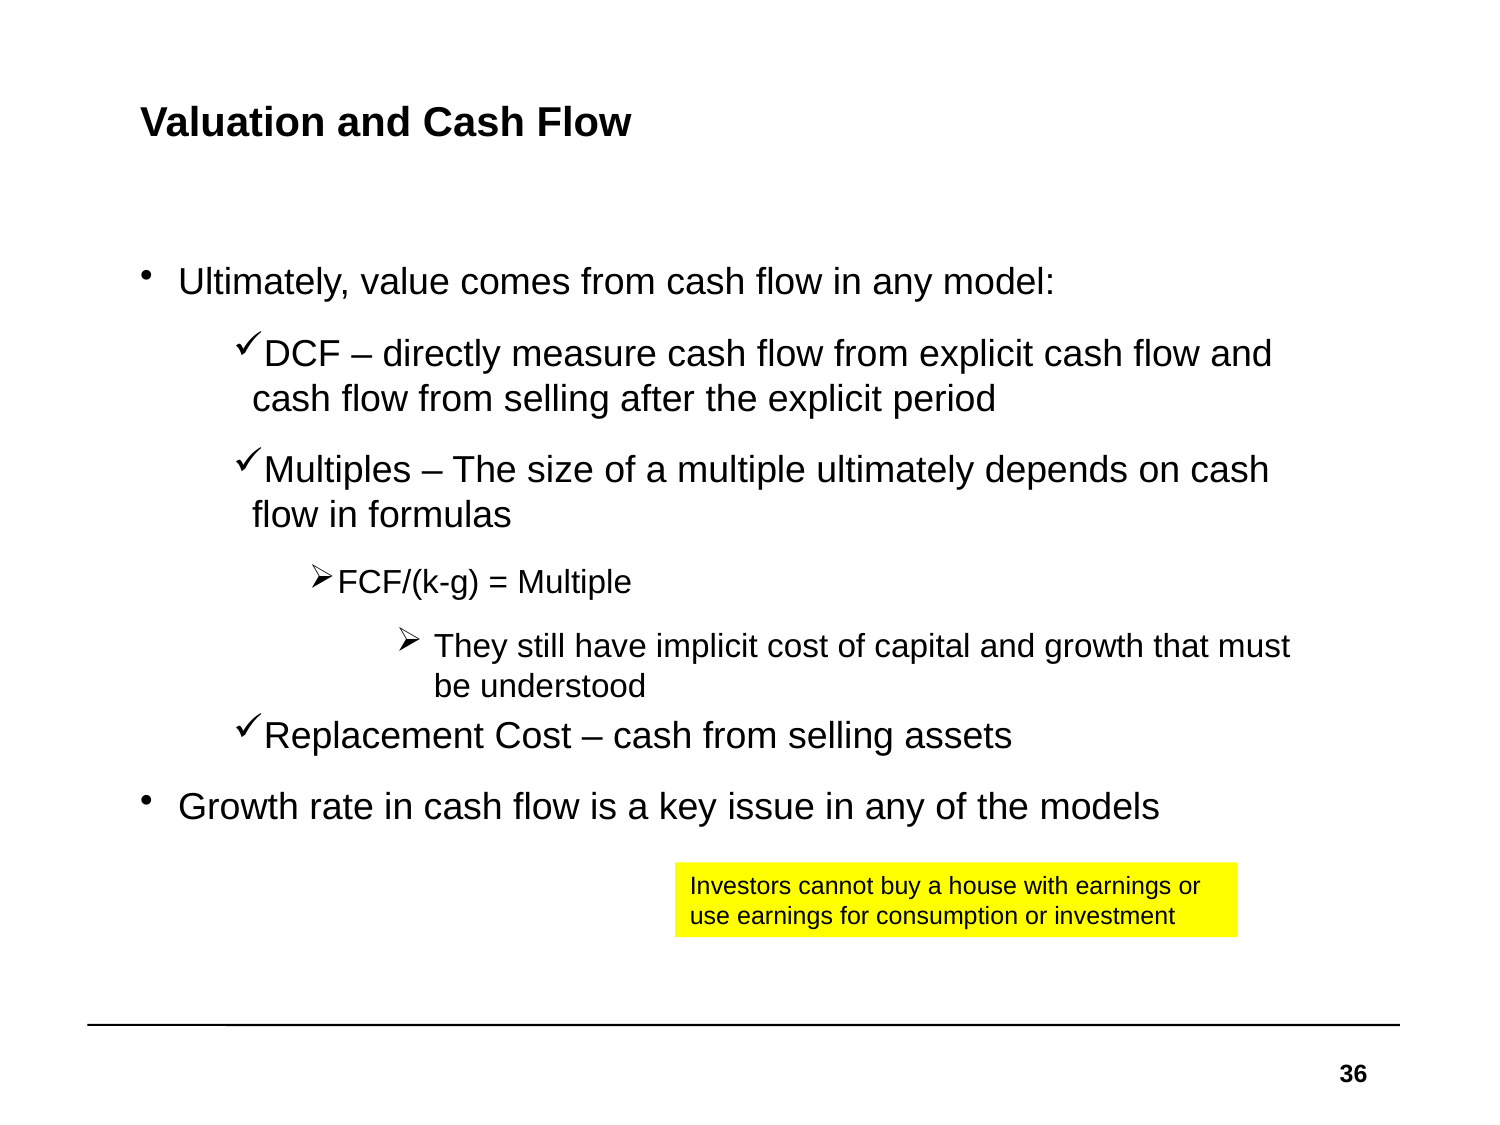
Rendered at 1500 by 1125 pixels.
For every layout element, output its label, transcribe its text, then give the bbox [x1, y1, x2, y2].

list Ultimately, value comes from cash flow in any model: DCF – directly measure cash flow from explicit cash flow and cash flow from selling after the explicit period Multiples – The size of a multiple ultimately depends on cash flow in formulas FCF/(k-g) = Multiple They still have implicit cost of capital and growth that must be understood Replacement Cost – cash from selling assets Growth rate in cash flow is a key issue in any of the models [125, 249, 1338, 1000]
title Valuation and Cash Flow [125, 87, 1375, 225]
text_box Investors cannot buy a house with earnings or use earnings for consumption or investment [675, 862, 1238, 938]
